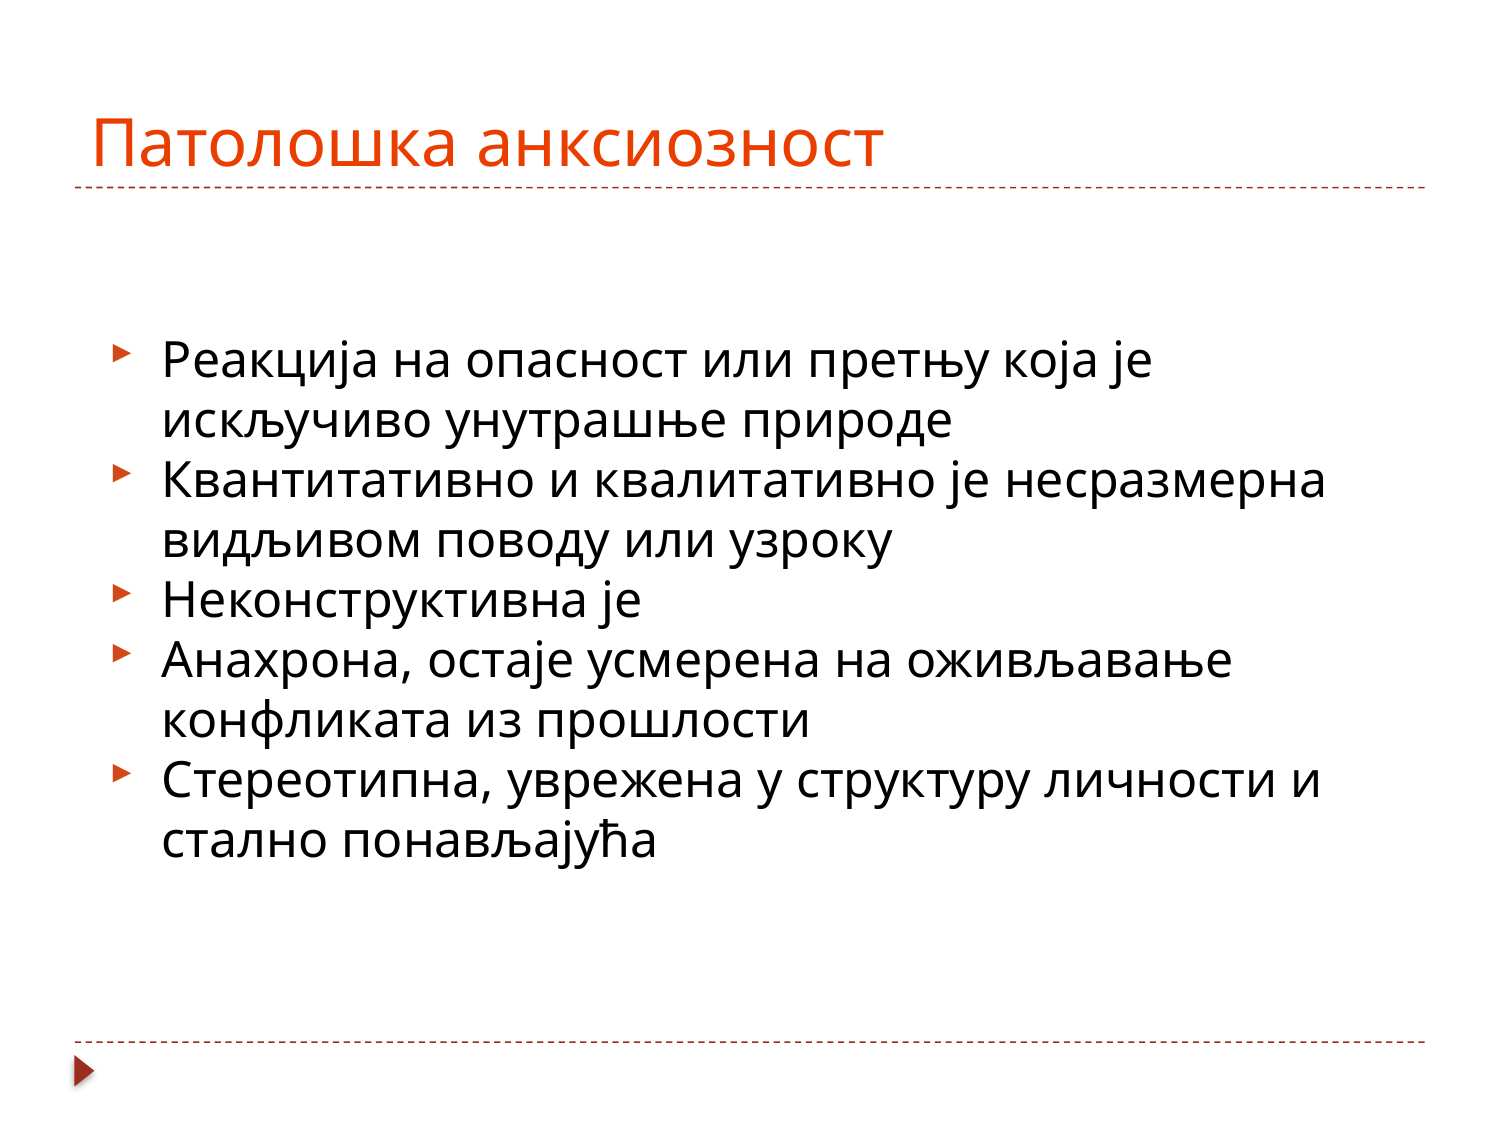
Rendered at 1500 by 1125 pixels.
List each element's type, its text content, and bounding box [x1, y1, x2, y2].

list Реакција на опасност или претњу која је искључиво унутрашње природе Квантитативно и квалитативно је несразмерна видљивом поводу или узроку Неконструктивна је Анахрона, остаје усмерена на оживљавање конфликата из прошлости Стереотипна, уврежена у структуру личности и стално понављајућа [74, 199, 1426, 1011]
title Патолошка анксиозност [74, 24, 1426, 188]
